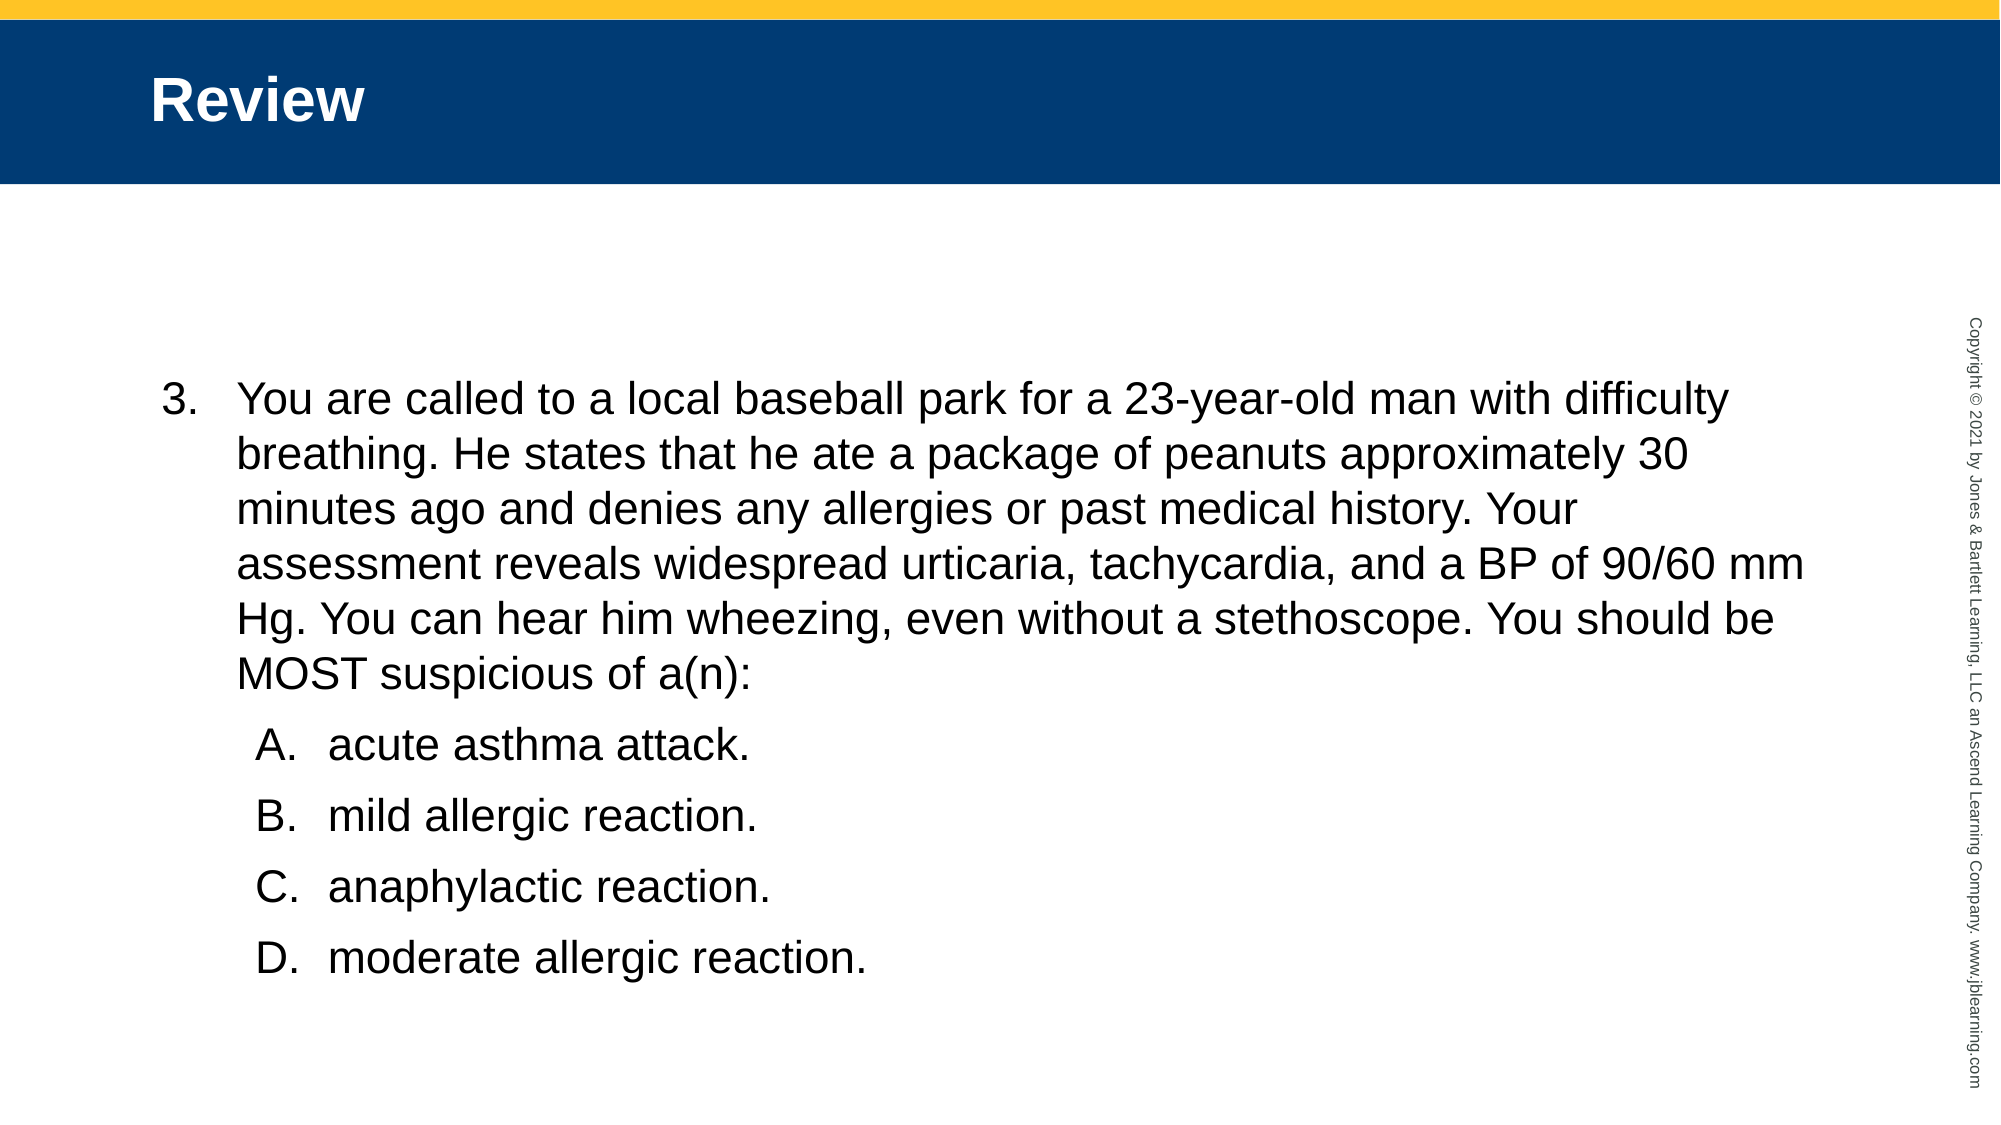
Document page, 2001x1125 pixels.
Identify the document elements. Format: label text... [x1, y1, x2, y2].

list You are called to a local baseball park for a 23-year-old man with difficulty breathing. He states that he ate a package of peanuts approximately 30 minutes ago and denies any allergies or past medical history. Your assessment reveals widespread urticaria, tachycardia, and a BP of 90/60 mm Hg. You can hear him wheezing, even without a stethoscope. You should be MOST suspicious of a(n): acute asthma attack. mild allergic reaction. anaphylactic reaction. moderate allergic reaction. [146, 361, 1859, 1016]
title Review [0, 19, 2000, 185]
